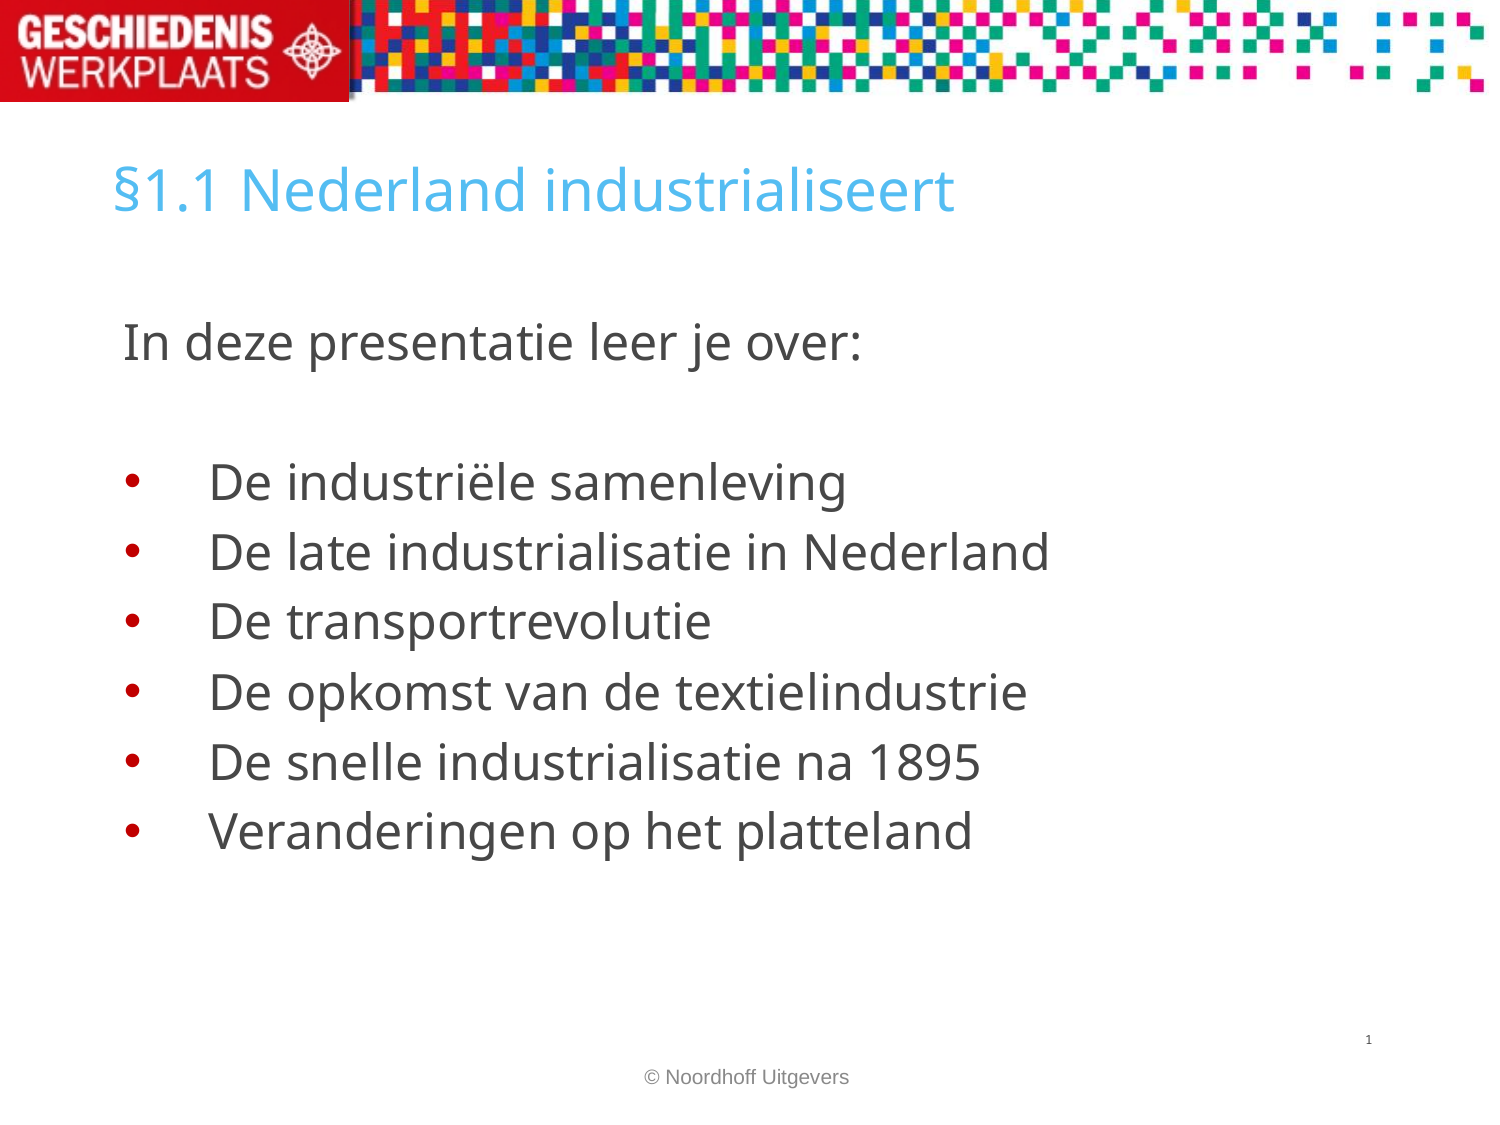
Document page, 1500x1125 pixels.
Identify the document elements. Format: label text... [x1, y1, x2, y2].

slide_number 1 [1325, 1025, 1388, 1063]
picture [0, 0, 1500, 1125]
title §1.1 Nederland industrialiseert [112, 145, 1401, 256]
list In deze presentatie leer je over: De industriële samenleving De late industrialisatie in Nederland De transportrevolutie De opkomst van de textielindustrie De snelle industrialisatie na 1895 Veranderingen op het platteland [123, 302, 1421, 988]
text_box © Noordhoff Uitgevers [512, 1045, 988, 1106]
